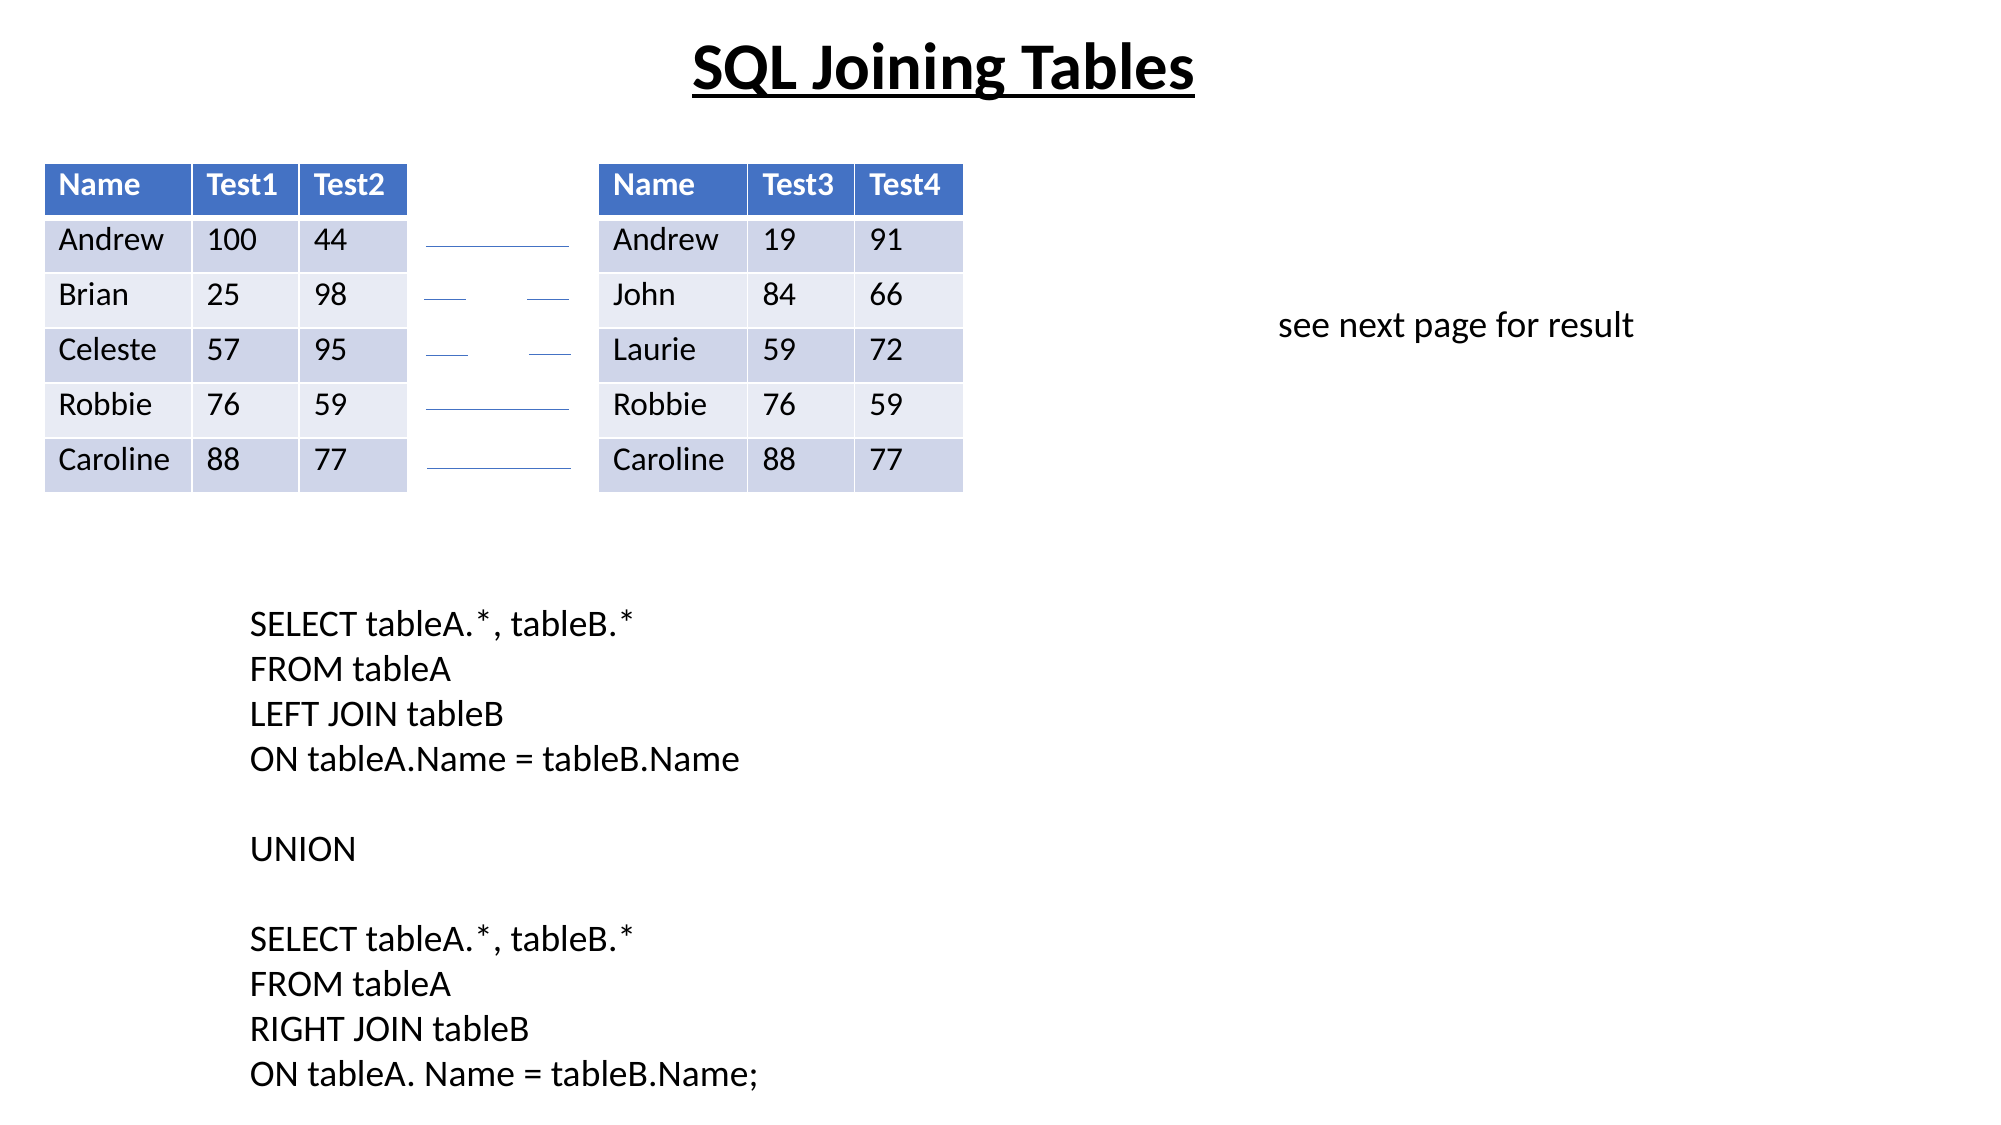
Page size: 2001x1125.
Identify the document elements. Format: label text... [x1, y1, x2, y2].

table_cell 76 [193, 384, 298, 437]
table_cell 84 [748, 274, 854, 327]
table_cell 44 [300, 221, 407, 272]
table_cell 72 [855, 329, 963, 382]
table_cell 77 [855, 439, 963, 492]
table_cell 88 [748, 439, 854, 492]
table_cell Celeste [45, 329, 191, 382]
table_cell 25 [193, 274, 298, 327]
text_box SQL Joining Tables [677, 15, 1211, 111]
table_cell 59 [855, 384, 963, 437]
text_box see next page for result [1263, 292, 1802, 353]
table_cell 98 [300, 274, 407, 327]
table_header Test1 [193, 164, 298, 215]
table_header Name [599, 164, 747, 215]
table_cell Andrew [599, 221, 747, 272]
text_box SELECT tableA.*, tableB.* FROM tableA LEFT JOIN tableB ON tableA.Name = tableB.Name UNION SELECT tableA.*, tableB.* FROM tableA RIGHT JOIN tableB ON tableA. Name = tableB.Name; [235, 591, 857, 1102]
table_cell 95 [300, 329, 407, 382]
table_cell 59 [300, 384, 407, 437]
table_cell 19 [748, 221, 854, 272]
table_cell Andrew [45, 221, 191, 272]
table_header Name [45, 164, 191, 215]
table_cell Laurie [599, 329, 747, 382]
table_header Test4 [855, 164, 963, 215]
table_cell Caroline [599, 439, 747, 492]
table_cell 91 [855, 221, 963, 272]
table_cell Brian [45, 274, 191, 327]
table_cell 77 [300, 439, 407, 492]
table_cell John [599, 274, 747, 327]
table_cell 100 [193, 221, 298, 272]
table_cell 66 [855, 274, 963, 327]
table_cell 76 [748, 384, 854, 437]
table_cell Robbie [45, 384, 191, 437]
table_cell Caroline [45, 439, 191, 492]
table_header Test2 [300, 164, 407, 215]
table_cell 59 [748, 329, 854, 382]
table_cell 88 [193, 439, 298, 492]
table_cell 57 [193, 329, 298, 382]
table_header Test3 [748, 164, 854, 215]
table_cell Robbie [599, 384, 747, 437]
